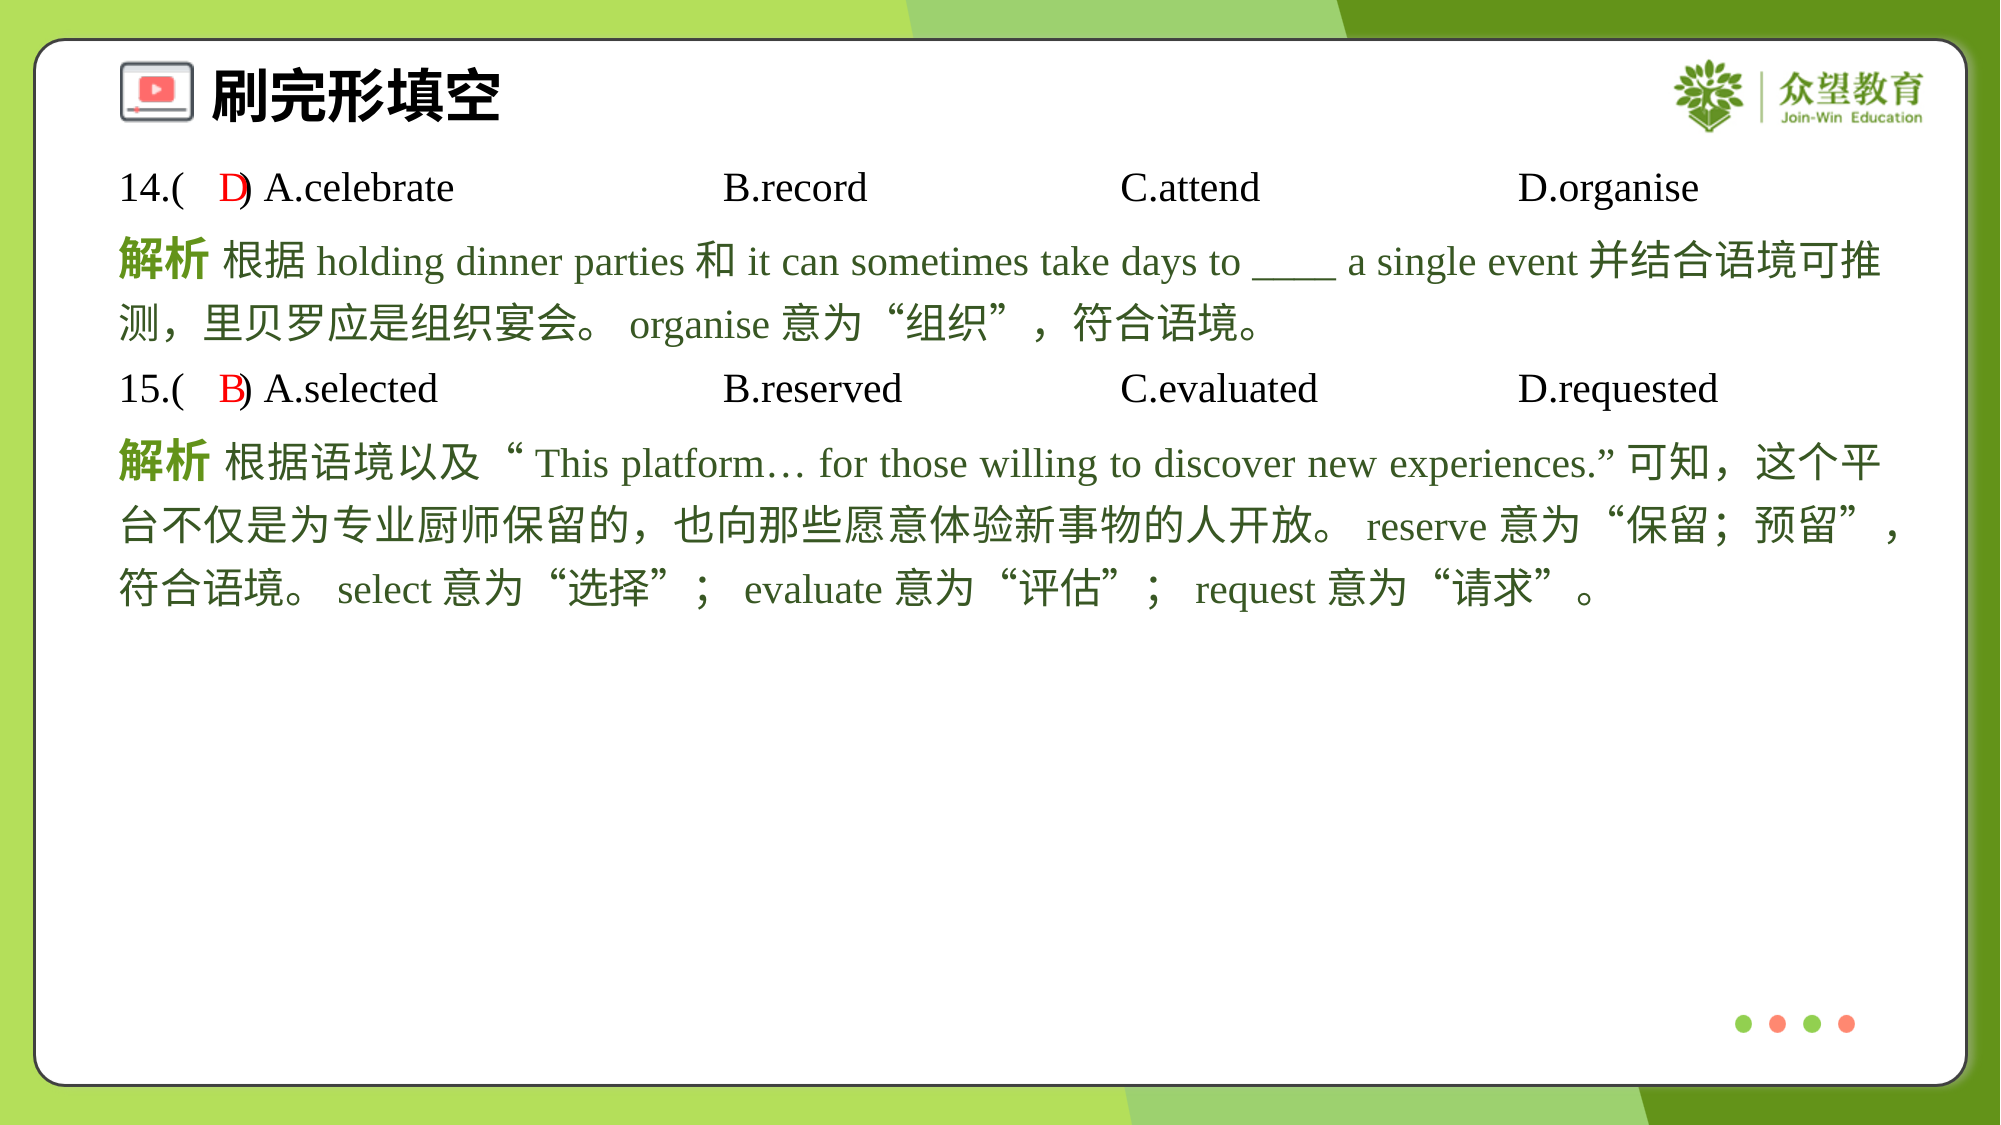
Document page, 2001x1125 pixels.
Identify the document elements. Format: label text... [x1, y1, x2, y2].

text_box 14.( ) A.celebrate B.record C.attend D.organise [254, 146, 1883, 204]
text_box 14.( ) A.celebrate B.record C.attend D.organise [118, 146, 213, 204]
text_box D [213, 146, 254, 205]
text_box B [213, 348, 252, 406]
text_box 解析 根据语境以及“This platform… for those willing to discover new experiences.”可知，这个平台不仅是为专业厨师保留的，也向那些愿意体验新事物的人开放。reserve意为“保留；预留”，符合语境。select意为“选择”；evaluate意为“评估”；request意为“请求”。 [118, 417, 1883, 607]
text_box 15.( ) A.selected B.reserved C.evaluated D.requested [118, 348, 213, 406]
text_box 15.( ) A.selected B.reserved C.evaluated D.requested [252, 348, 1883, 406]
text_box 解析 根据holding dinner parties和it can sometimes take days to ____ a single event并结合语境可推测，里贝罗应是组织宴会。organise意为“组织”，符合语境。 [118, 215, 1883, 343]
picture [0, 0, 2000, 1125]
